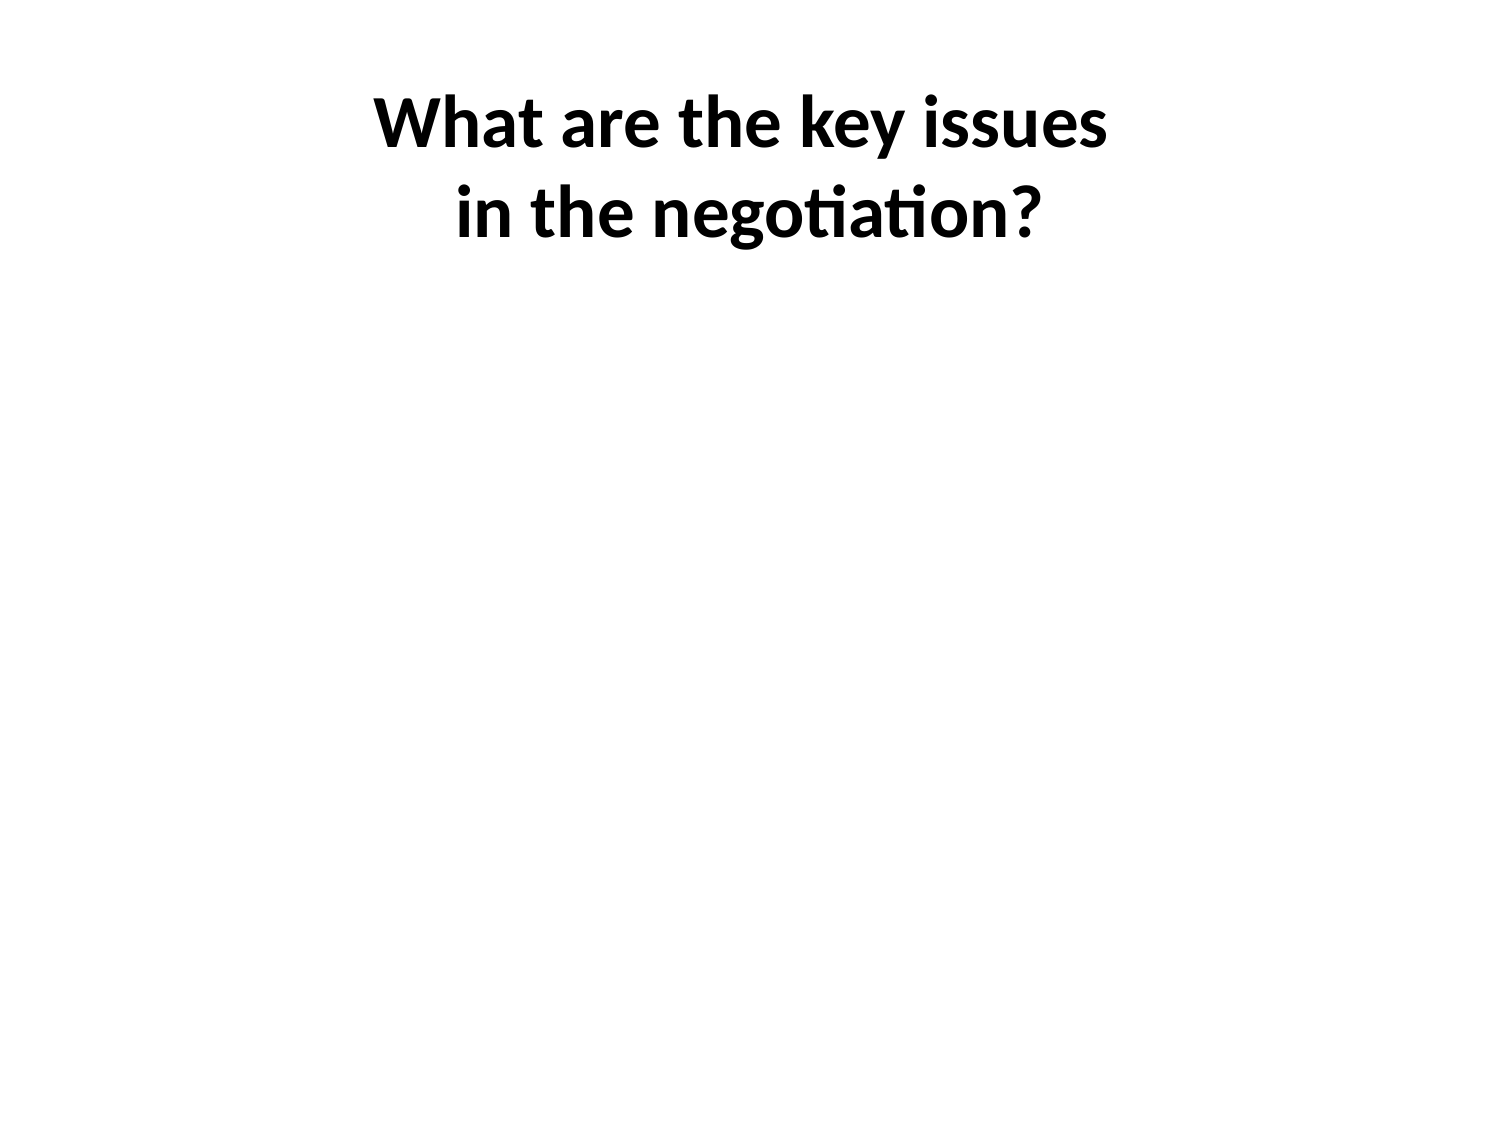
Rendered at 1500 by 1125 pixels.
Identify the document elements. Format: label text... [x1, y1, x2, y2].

title What are the key issues in the negotiation? [75, 45, 1425, 279]
